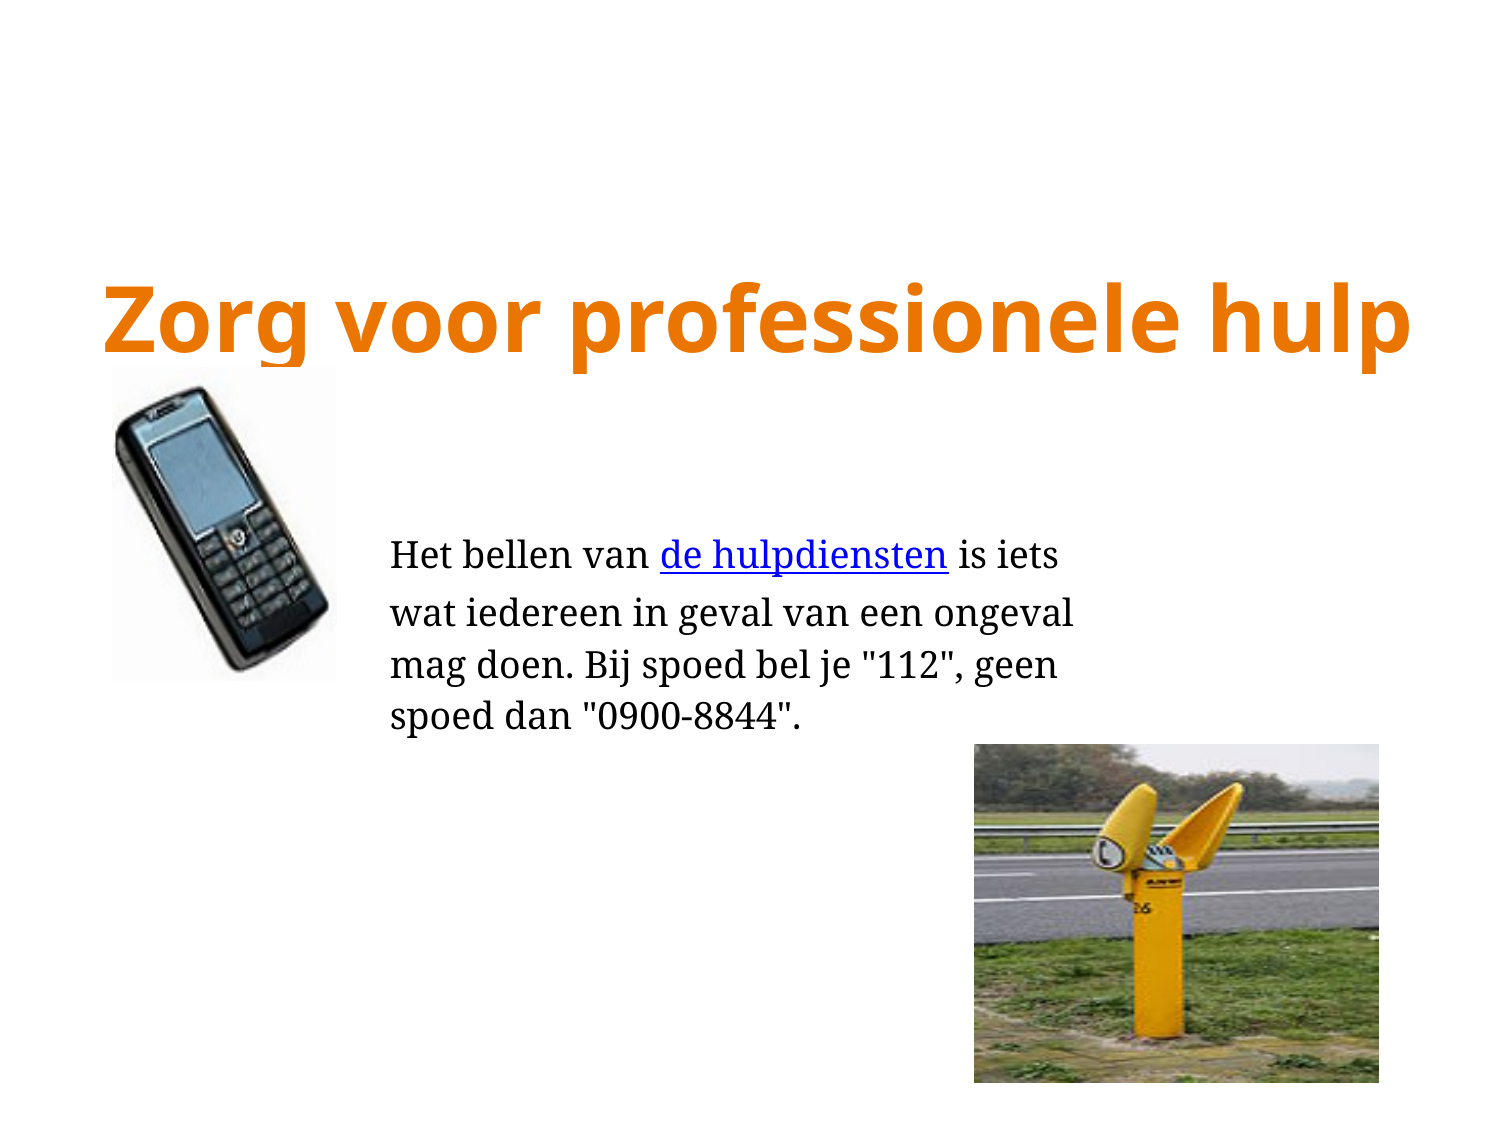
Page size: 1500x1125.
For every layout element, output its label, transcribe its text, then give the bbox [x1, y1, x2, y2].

picture [974, 744, 1379, 1083]
title Zorg voor professionele hulp [88, 231, 1439, 420]
picture [111, 367, 337, 681]
text_box Het bellen van de hulpdiensten is iets wat iedereen in geval van een ongeval mag doen. Bij spoed bel je "112", geen spoed dan "0900-8844". [374, 450, 1125, 745]
